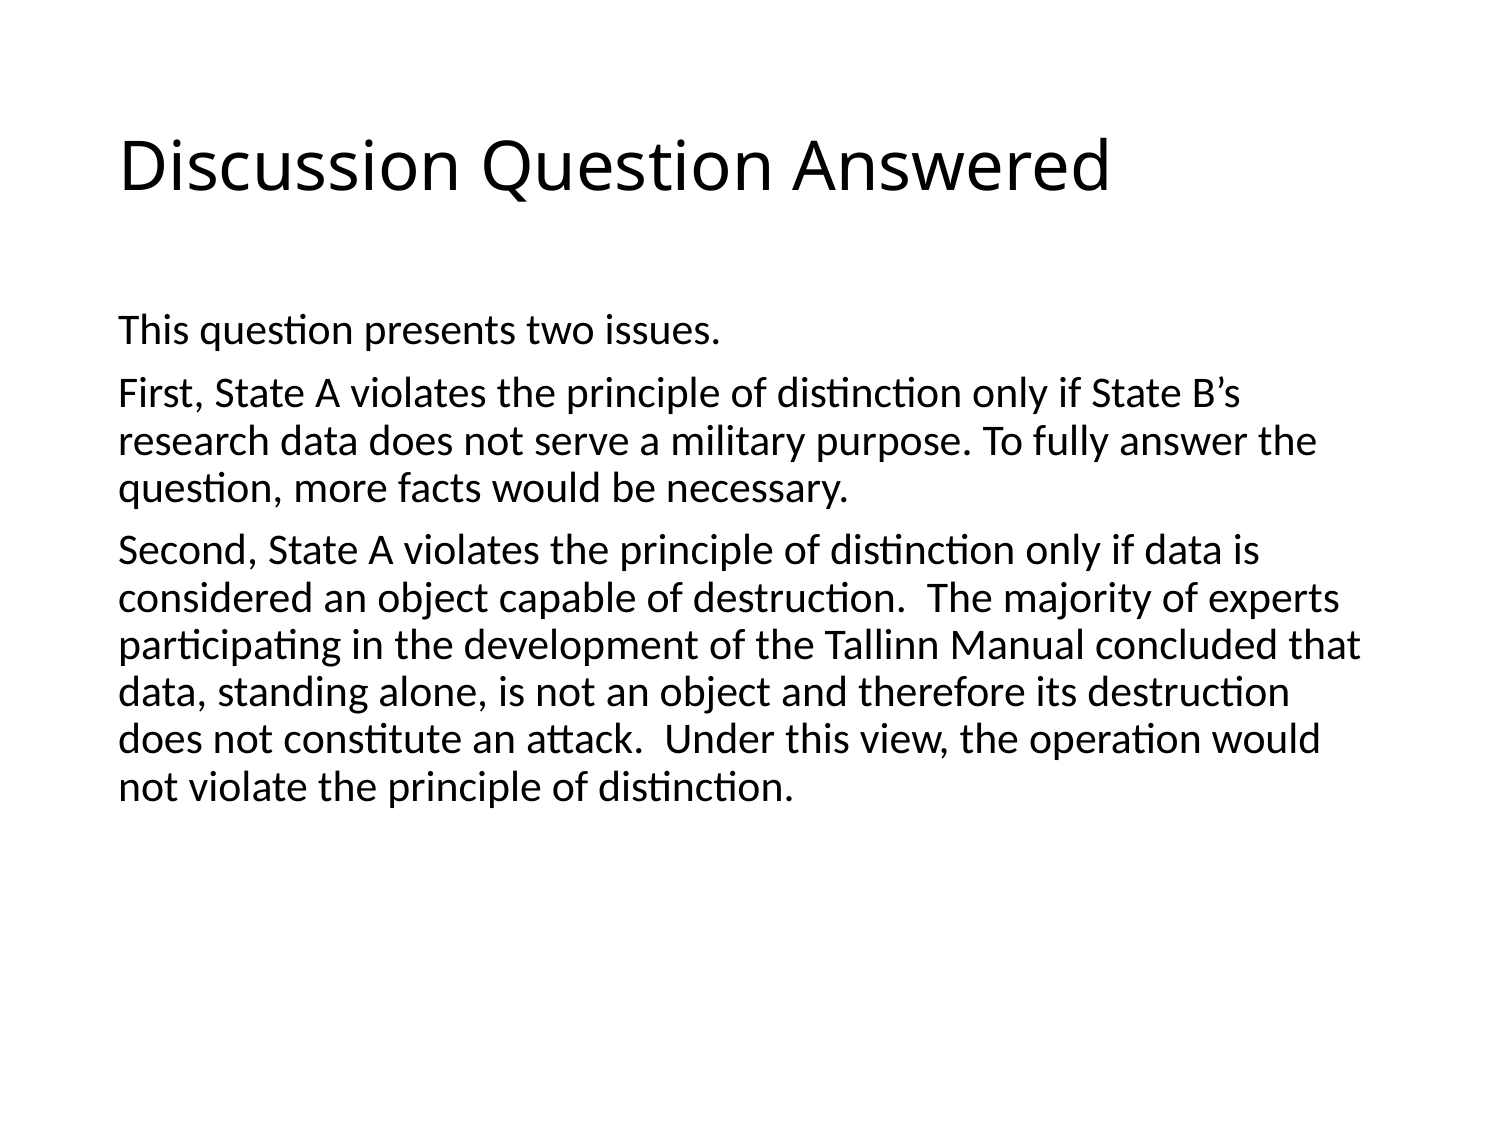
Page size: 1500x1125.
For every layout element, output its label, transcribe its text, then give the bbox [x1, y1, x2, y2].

list This question presents two issues. First, State A violates the principle of distinction only if State B’s research data does not serve a military purpose. To fully answer the question, more facts would be necessary. Second, State A violates the principle of distinction only if data is considered an object capable of destruction. The majority of experts participating in the development of the Tallinn Manual concluded that data, standing alone, is not an object and therefore its destruction does not constitute an attack. Under this view, the operation would not violate the principle of distinction. [102, 299, 1398, 1014]
title Discussion Question Answered [102, 59, 1398, 278]
